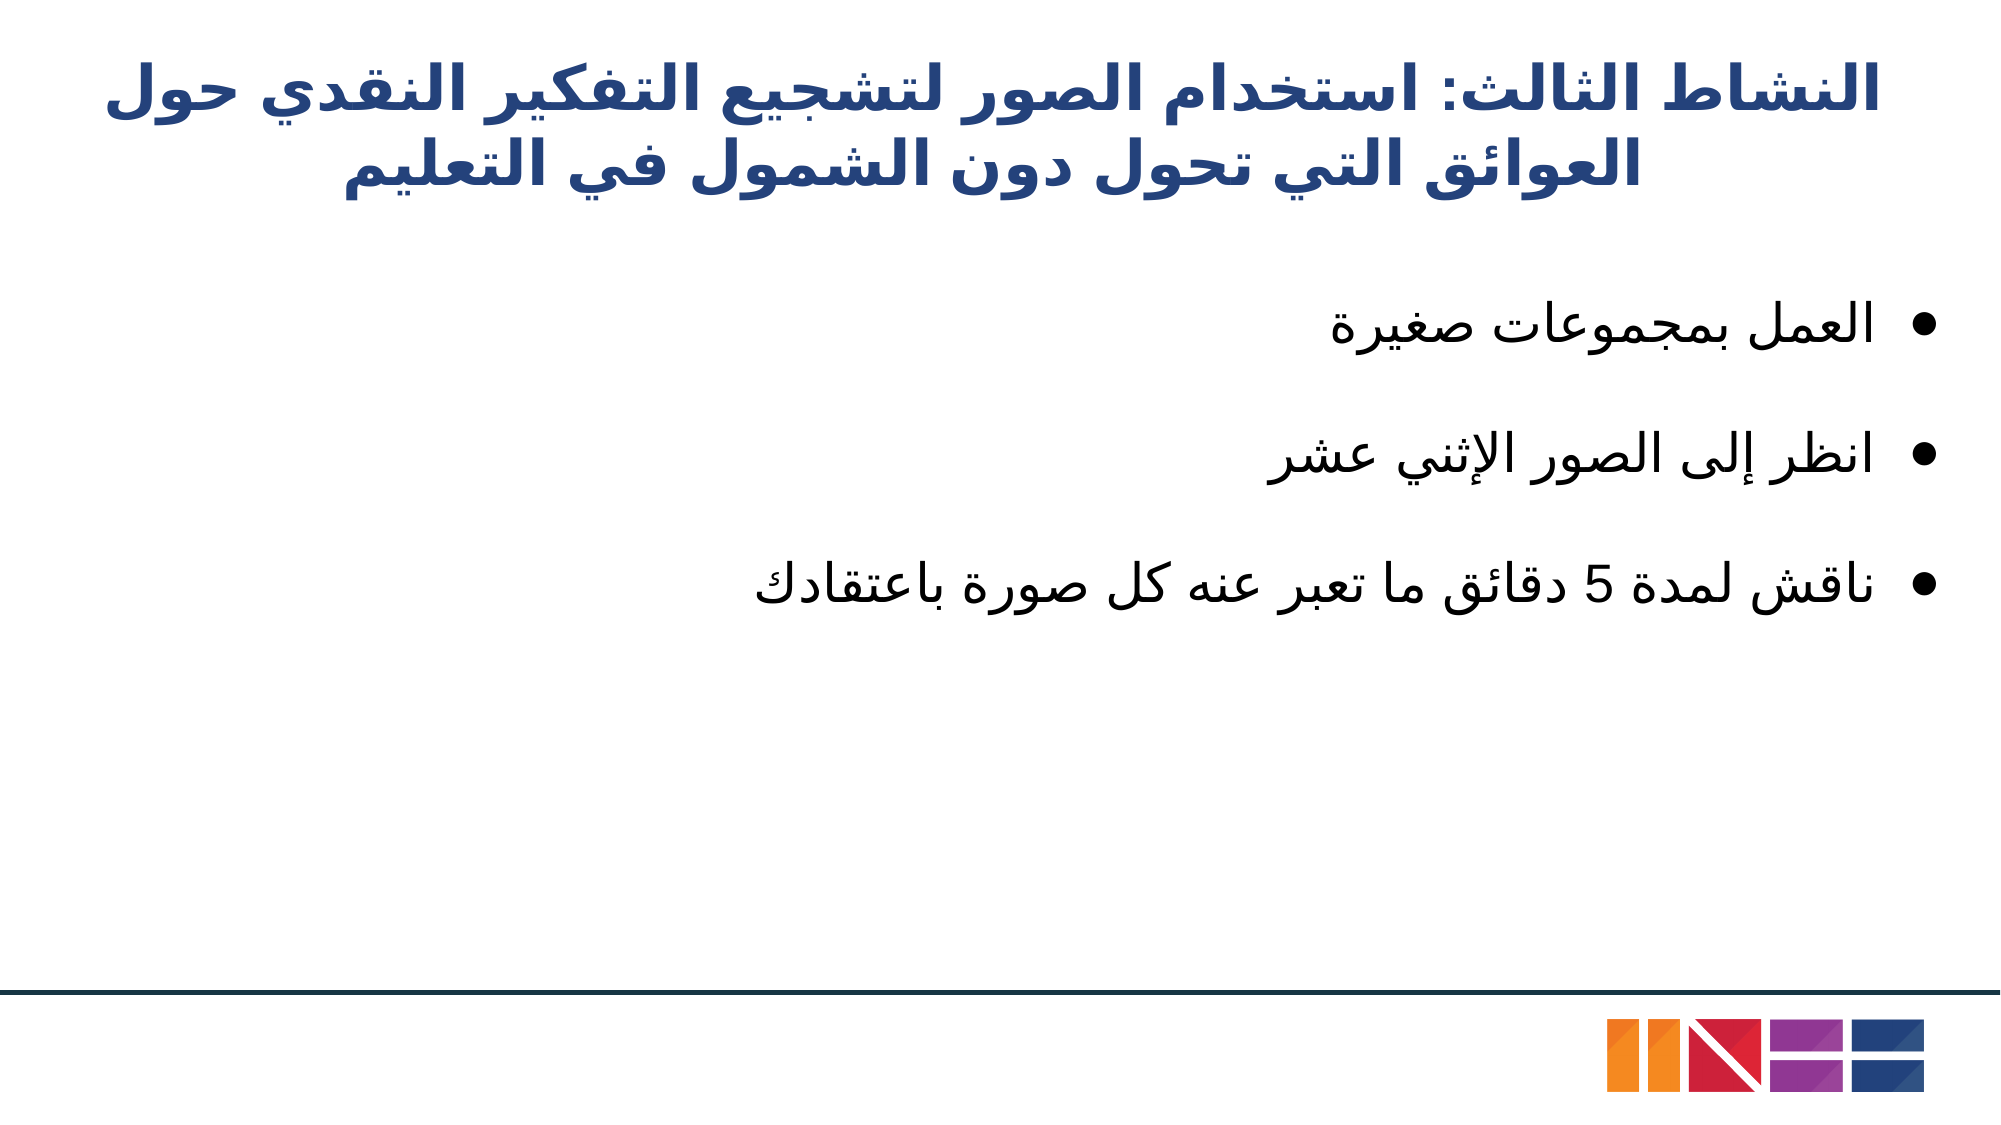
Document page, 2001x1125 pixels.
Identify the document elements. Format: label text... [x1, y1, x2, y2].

list العمل بمجموعات صغيرة انظر إلى الصور الإثني عشر ناقش لمدة 5 دقائق ما تعبر عنه كل صورة باعتقادك [31, 203, 1971, 935]
picture [1607, 1019, 1924, 1092]
title النشاط الثالث: استخدام الصور لتشجيع التفكير النقدي حول العوائق التي تحول دون الشمول في التعليم [31, 28, 1957, 145]
